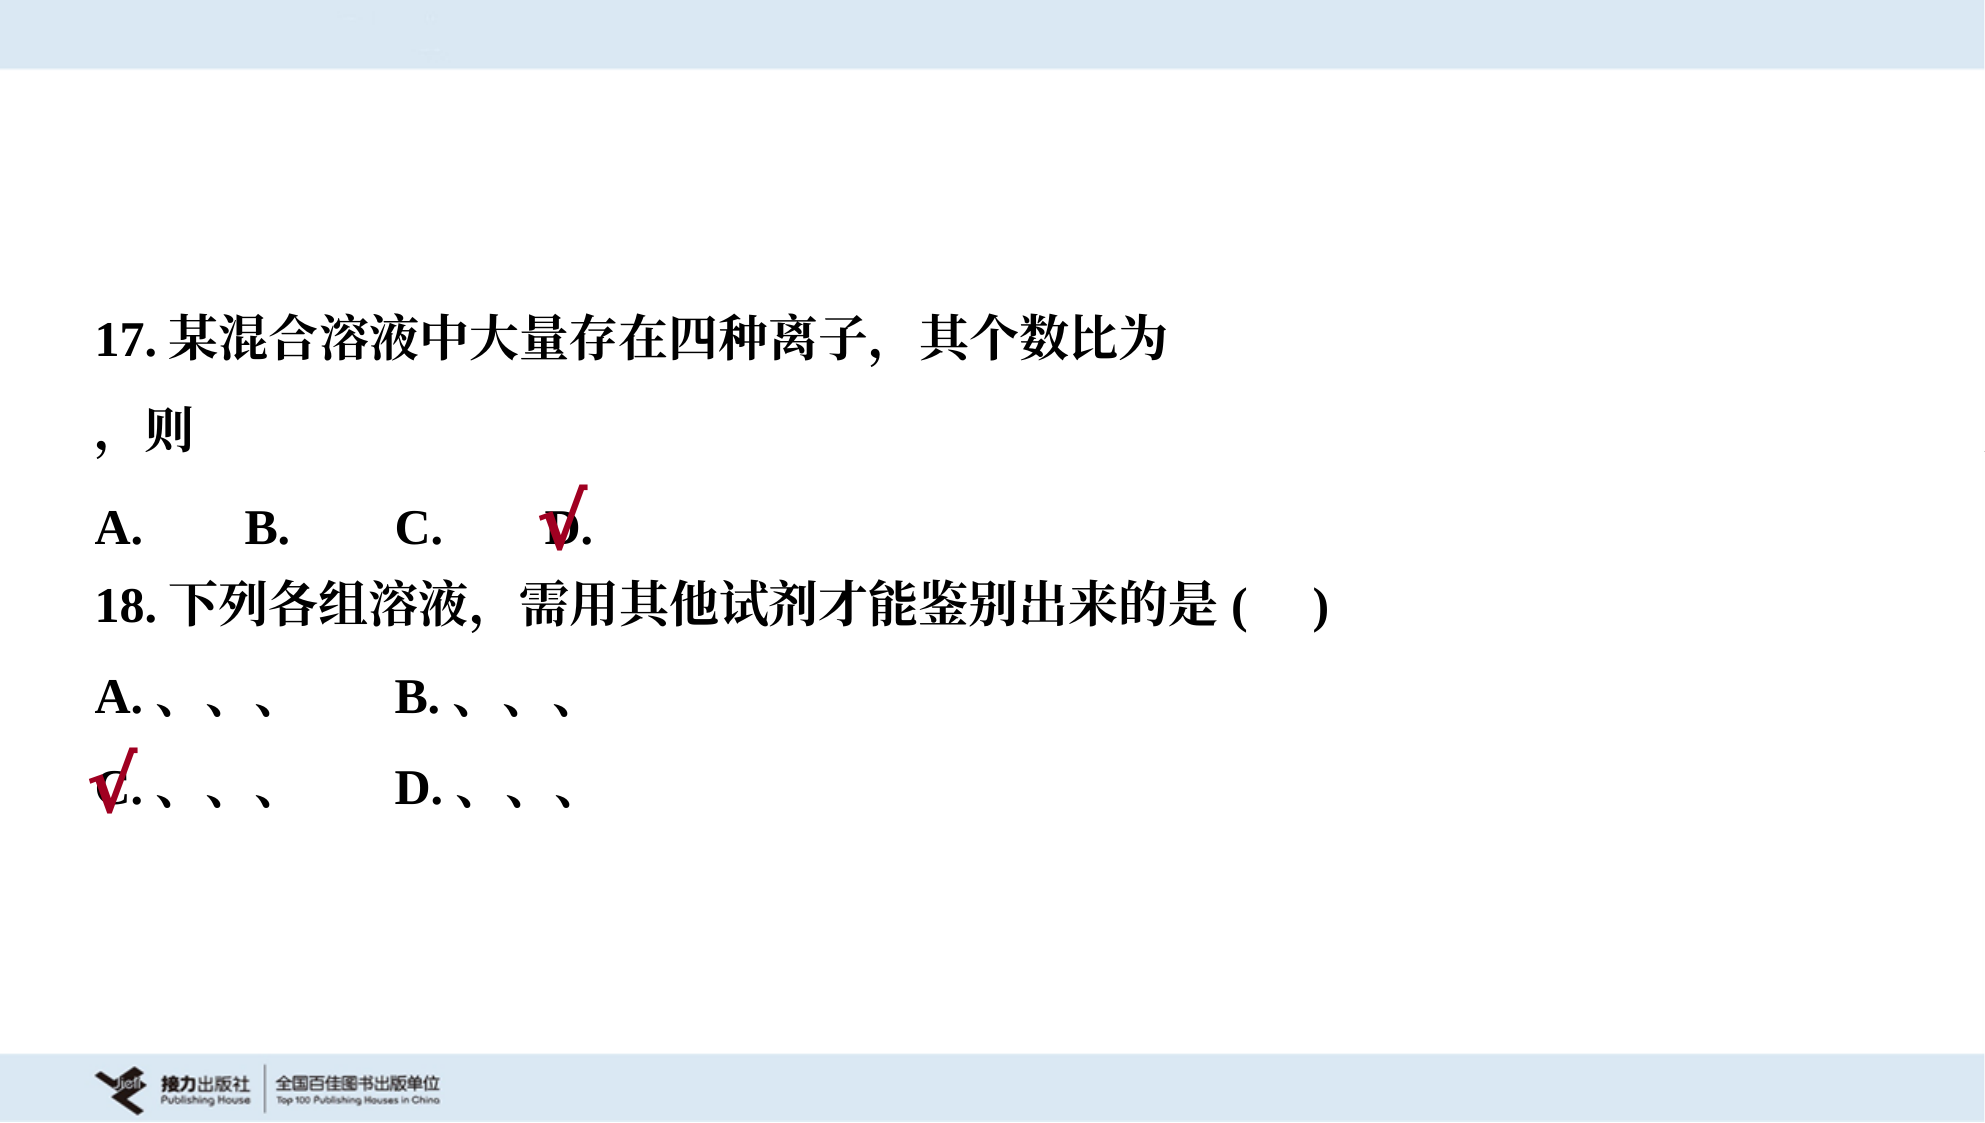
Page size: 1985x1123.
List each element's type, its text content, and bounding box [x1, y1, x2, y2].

picture [0, 0, 1985, 1122]
text_box 18.下列各组溶液，需用其他试剂才能鉴别出来的是( ) [94, 544, 1892, 633]
text_box √ [86, 735, 139, 828]
text_box √ [536, 472, 588, 565]
